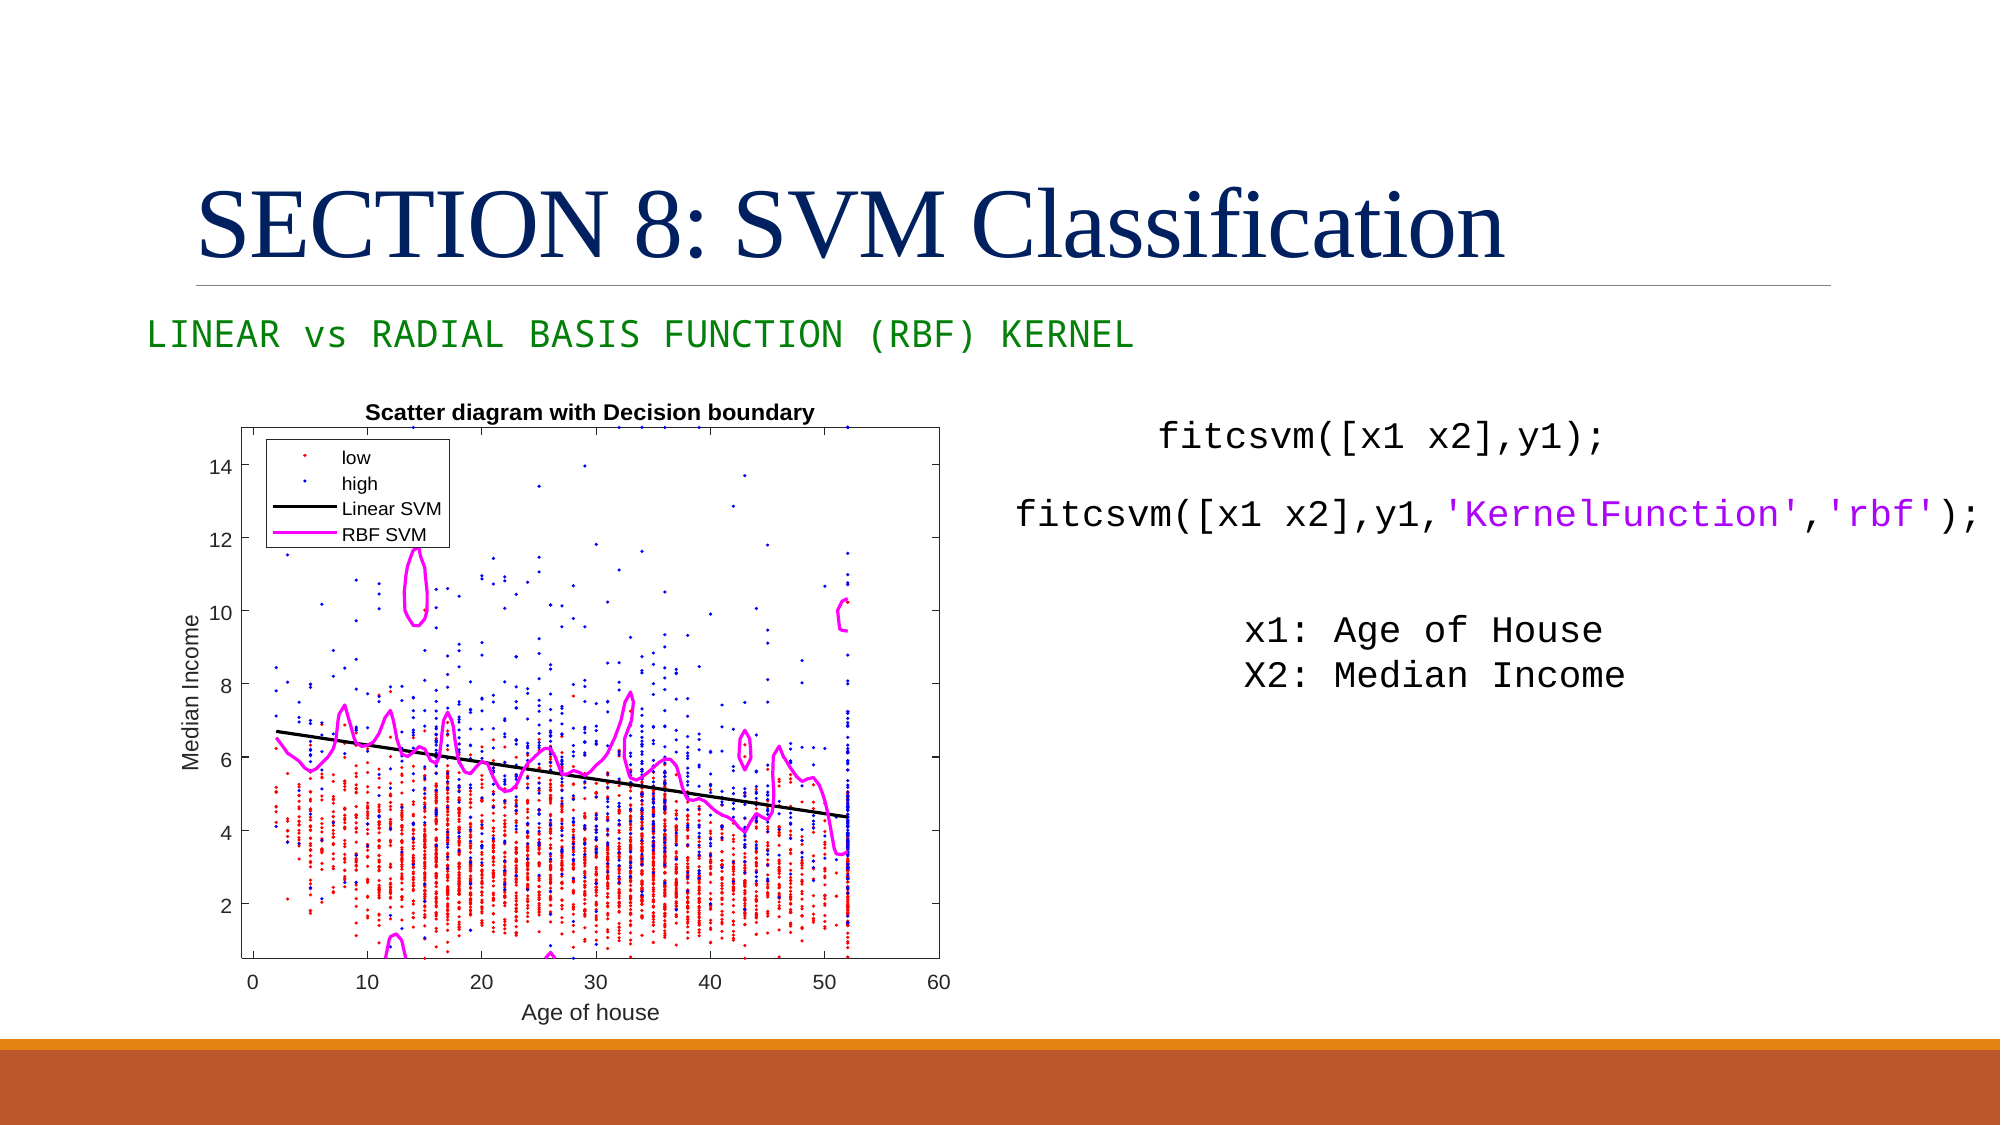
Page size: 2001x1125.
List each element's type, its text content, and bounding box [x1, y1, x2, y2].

text_box LINEAR vs RADIAL BASIS FUNCTION (RBF) KERNEL [137, 541, 1863, 1046]
text_box x1: Age of House X2: Median Income [1229, 598, 1873, 838]
picture [124, 378, 1024, 1030]
text_box LINEAR vs RADIAL BASIS FUNCTION (RBF) KERNEL [137, 299, 1863, 481]
text_box fitcsvm([x1 x2],y1,'KernelFunction','rbf'); [1031, 481, 2000, 541]
text_box fitcsvm([x1 x2],y1); [1142, 404, 2000, 464]
title SECTION 8: SVM Classification [180, 47, 1830, 285]
